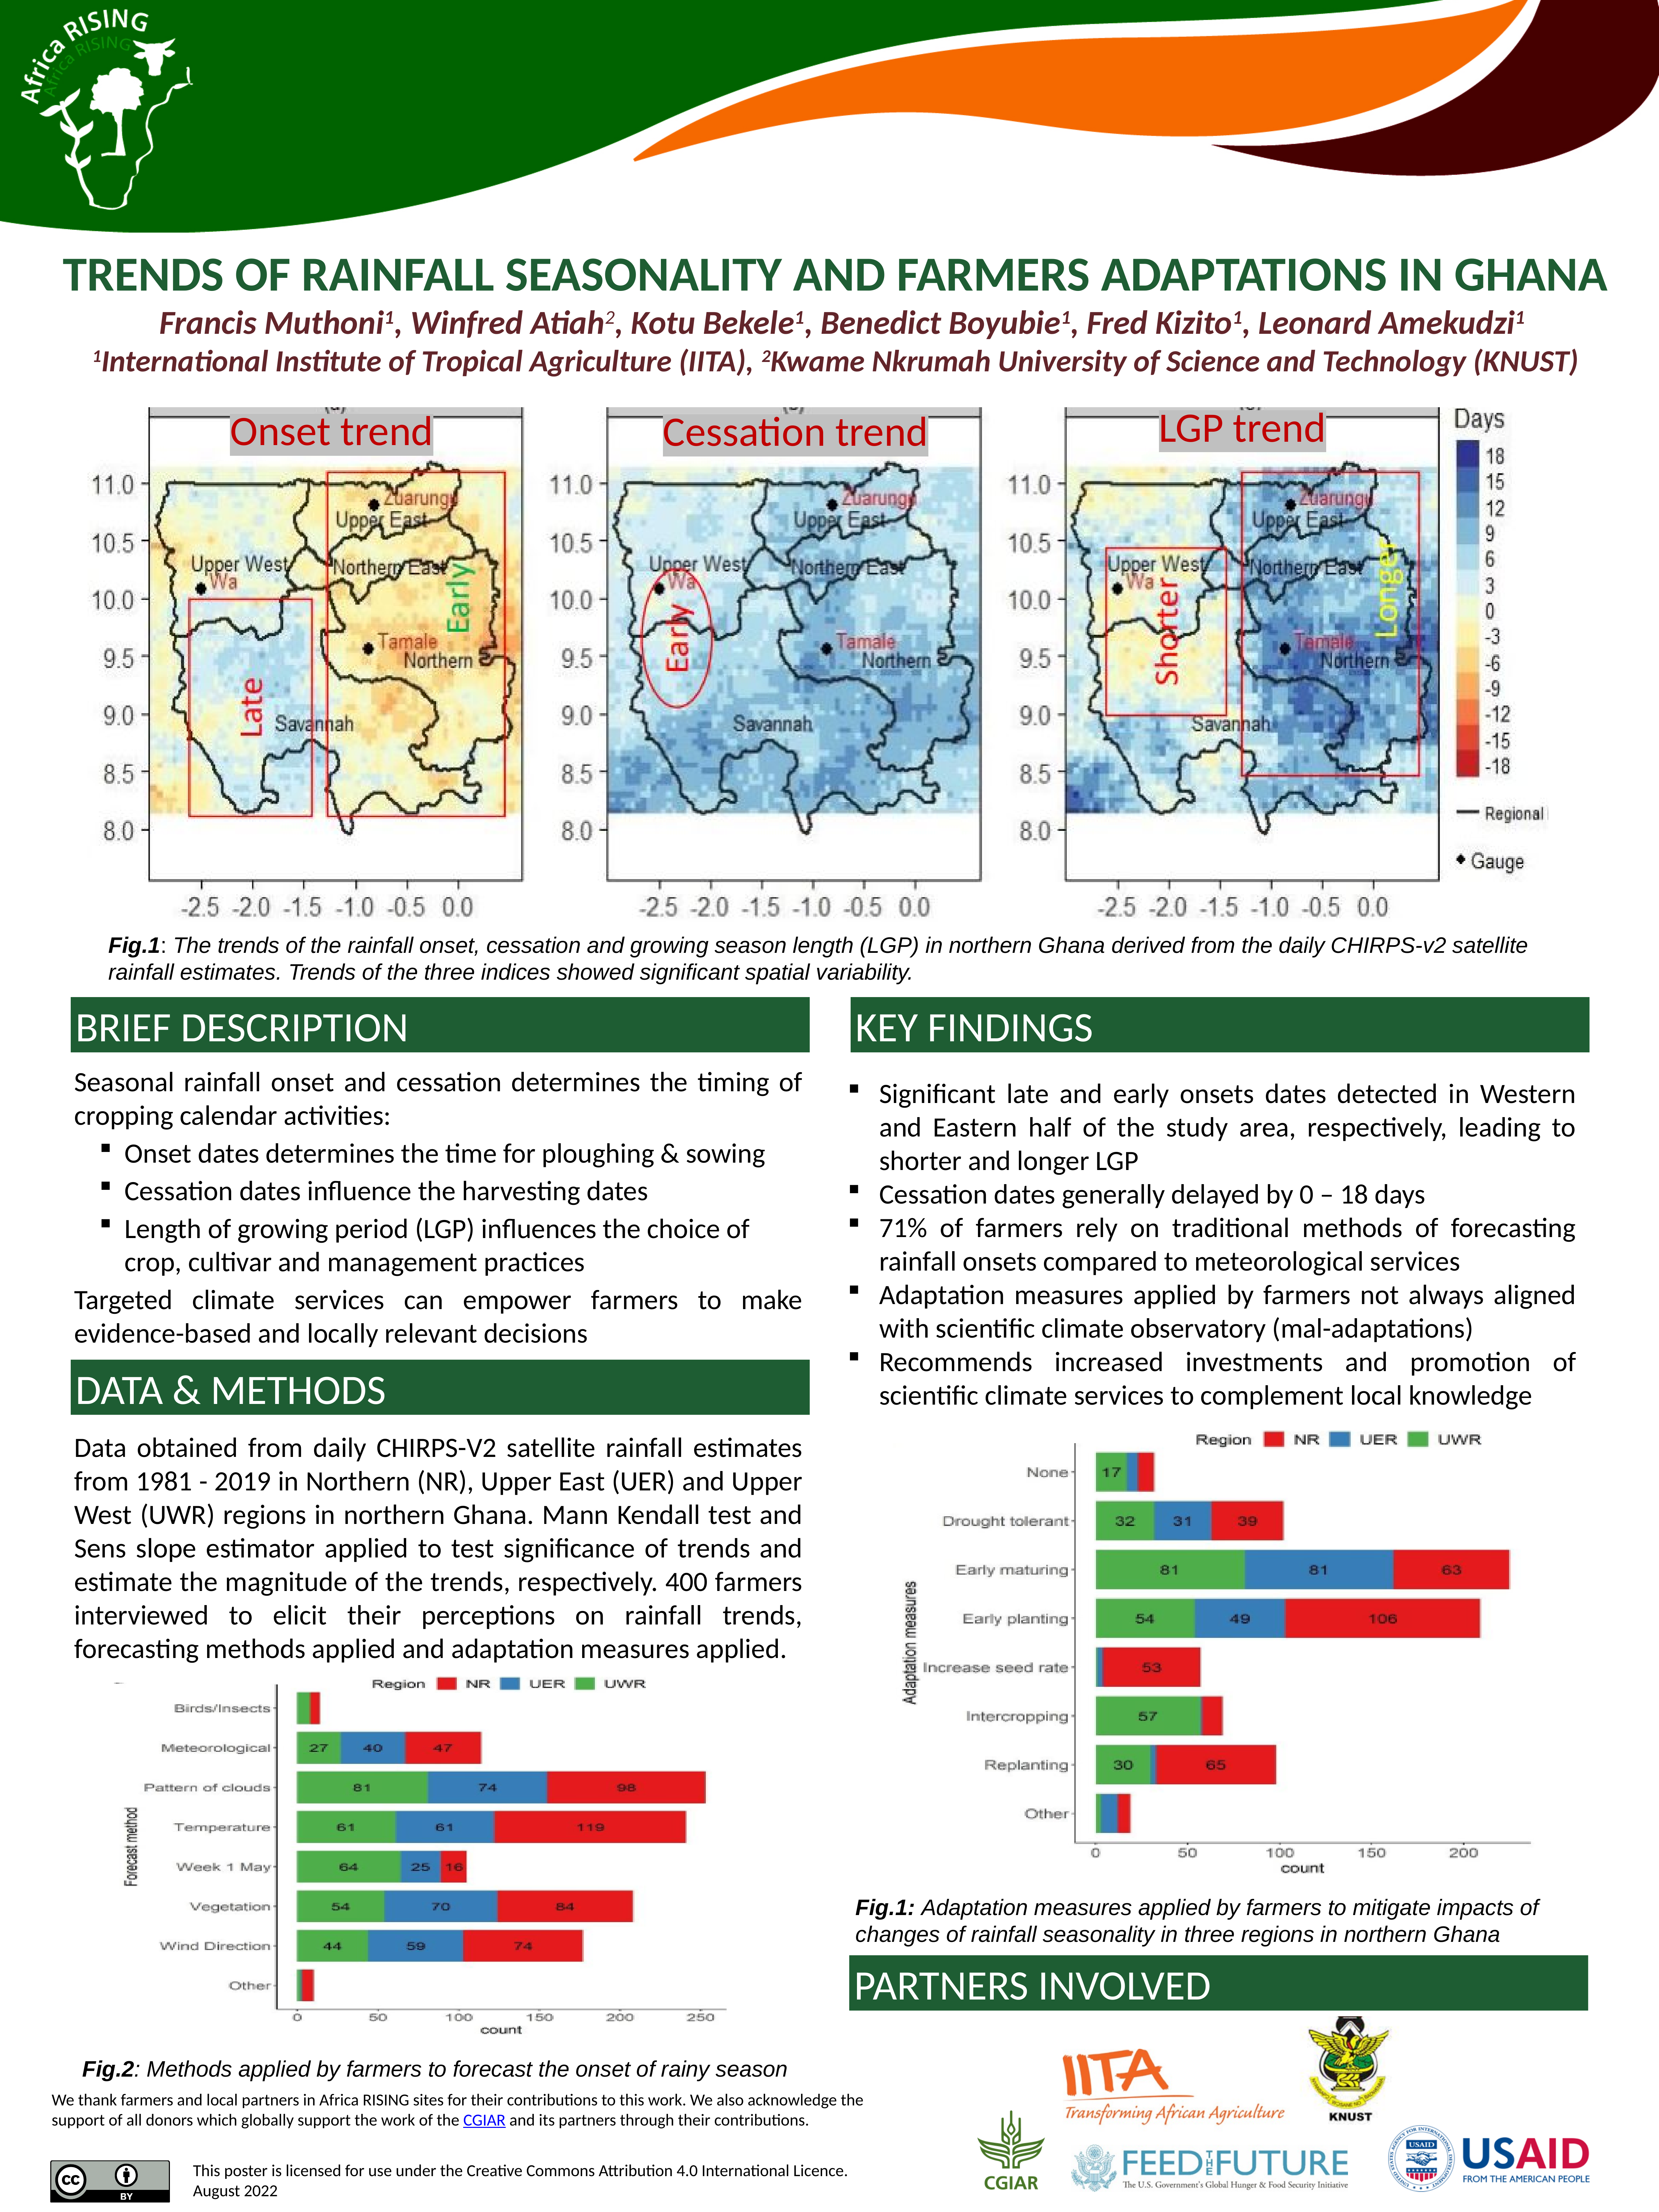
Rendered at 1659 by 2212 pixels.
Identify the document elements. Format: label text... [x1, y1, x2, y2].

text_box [893, 1430, 1534, 1879]
picture [0, 0, 1659, 233]
text_box KEY FINDINGS [851, 997, 1590, 1052]
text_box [50, 2157, 861, 2203]
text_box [108, 1676, 727, 2041]
text_box Fig.1: The trends of the rainfall onset, cessation and growing season length (LGP) in northern Ghana derived from the daily CHIRPS-v2 satellite rainfall estimates. Trends of the three indices showed significant spatial variability. [103, 928, 1549, 987]
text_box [977, 2110, 1590, 2192]
text_box Seasonal rainfall onset and cessation determines the timing of cropping calendar activities: Onset dates determines the time for ploughing & sowing Cessation dates influence the harvesting dates Length of growing period (LGP) influences the choice of crop, cultivar and management practices Targeted climate services can empower farmers to make evidence-based and locally relevant decisions [69, 1061, 808, 1351]
text_box Fig.2: Methods applied by farmers to forecast the onset of rainy season [77, 2052, 808, 2084]
text_box Fig.1: Adaptation measures applied by farmers to mitigate impacts of changes of rainfall seasonality in three regions in northern Ghana [851, 1890, 1611, 1949]
picture [1063, 2016, 1404, 2132]
text_box DATA & METHODS [71, 1359, 810, 1415]
text_box We thank farmers and local partners in Africa RISING sites for their contributions to this work. We also acknowledge the support of all donors which globally support the work of the CGIAR and its partners through their contributions. [47, 2086, 880, 2132]
text_box Significant late and early onsets dates detected in Western and Eastern half of the study area, respectively, leading to shorter and longer LGP Cessation dates generally delayed by 0 – 18 days 71% of farmers rely on traditional methods of forecasting rainfall onsets compared to meteorological services Adaptation measures applied by farmers not always aligned with scientific climate observatory (mal-adaptations) Recommends increased investments and promotion of scientific climate services to complement local knowledge [843, 1072, 1582, 1413]
text_box TRENDS OF RAINFALL SEASONALITY AND FARMERS ADAPTATIONS IN GHANA Francis Muthoni1, Winfred Atiah2, Kotu Bekele1, Benedict Boyubie1, Fred Kizito1, Leonard Amekudzi1 1International Institute of Tropical Agriculture (IITA), 2Kwame Nkrumah University of Science and Technology (KNUST) [47, 239, 1625, 380]
text_box BRIEF DESCRIPTION [71, 997, 810, 1052]
text_box PARTNERS INVOLVED [849, 1955, 1588, 2011]
text_box Data obtained from daily CHIRPS-V2 satellite rainfall estimates from 1981 - 2019 in Northern (NR), Upper East (UER) and Upper West (UWR) regions in northern Ghana. Mann Kendall test and Sens slope estimator applied to test significance of trends and estimate the magnitude of the trends, respectively. 400 farmers interviewed to elicit their perceptions on rainfall trends, forecasting methods applied and adaptation measures applied. [69, 1426, 808, 1666]
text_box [87, 397, 1549, 922]
